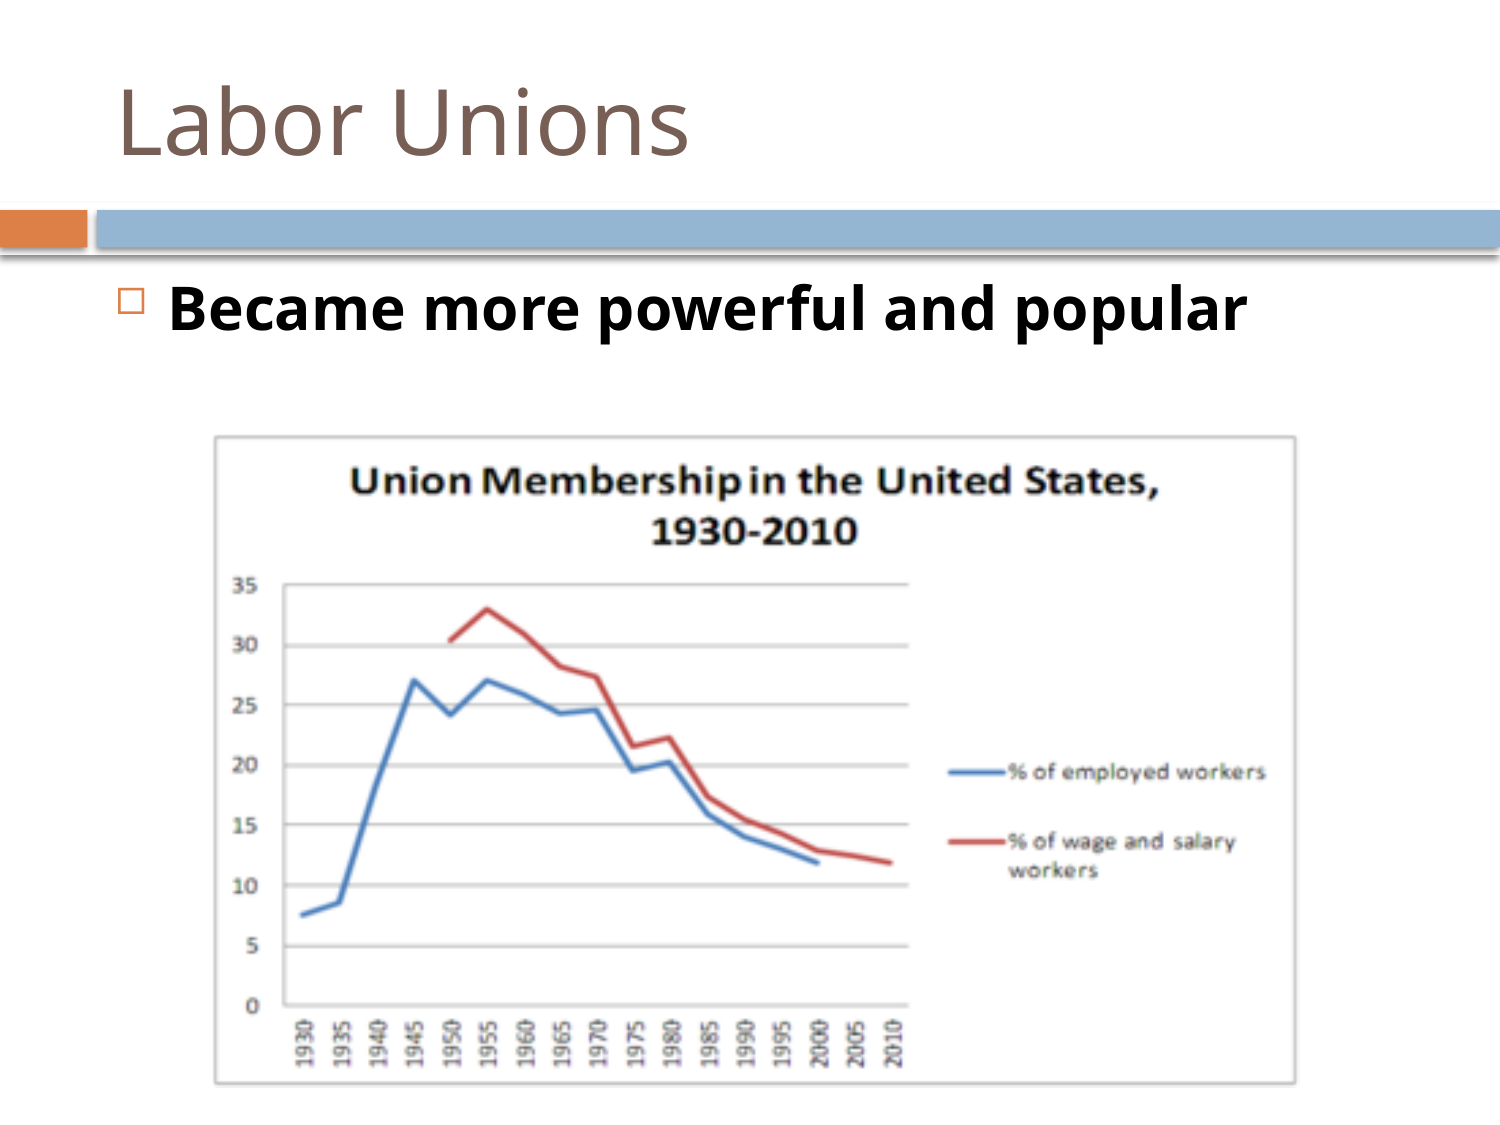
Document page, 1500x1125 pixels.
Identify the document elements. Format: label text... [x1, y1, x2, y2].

picture [212, 434, 1301, 1088]
list Became more powerful and popular [100, 262, 1438, 1000]
title Labor Unions [100, 37, 1438, 200]
